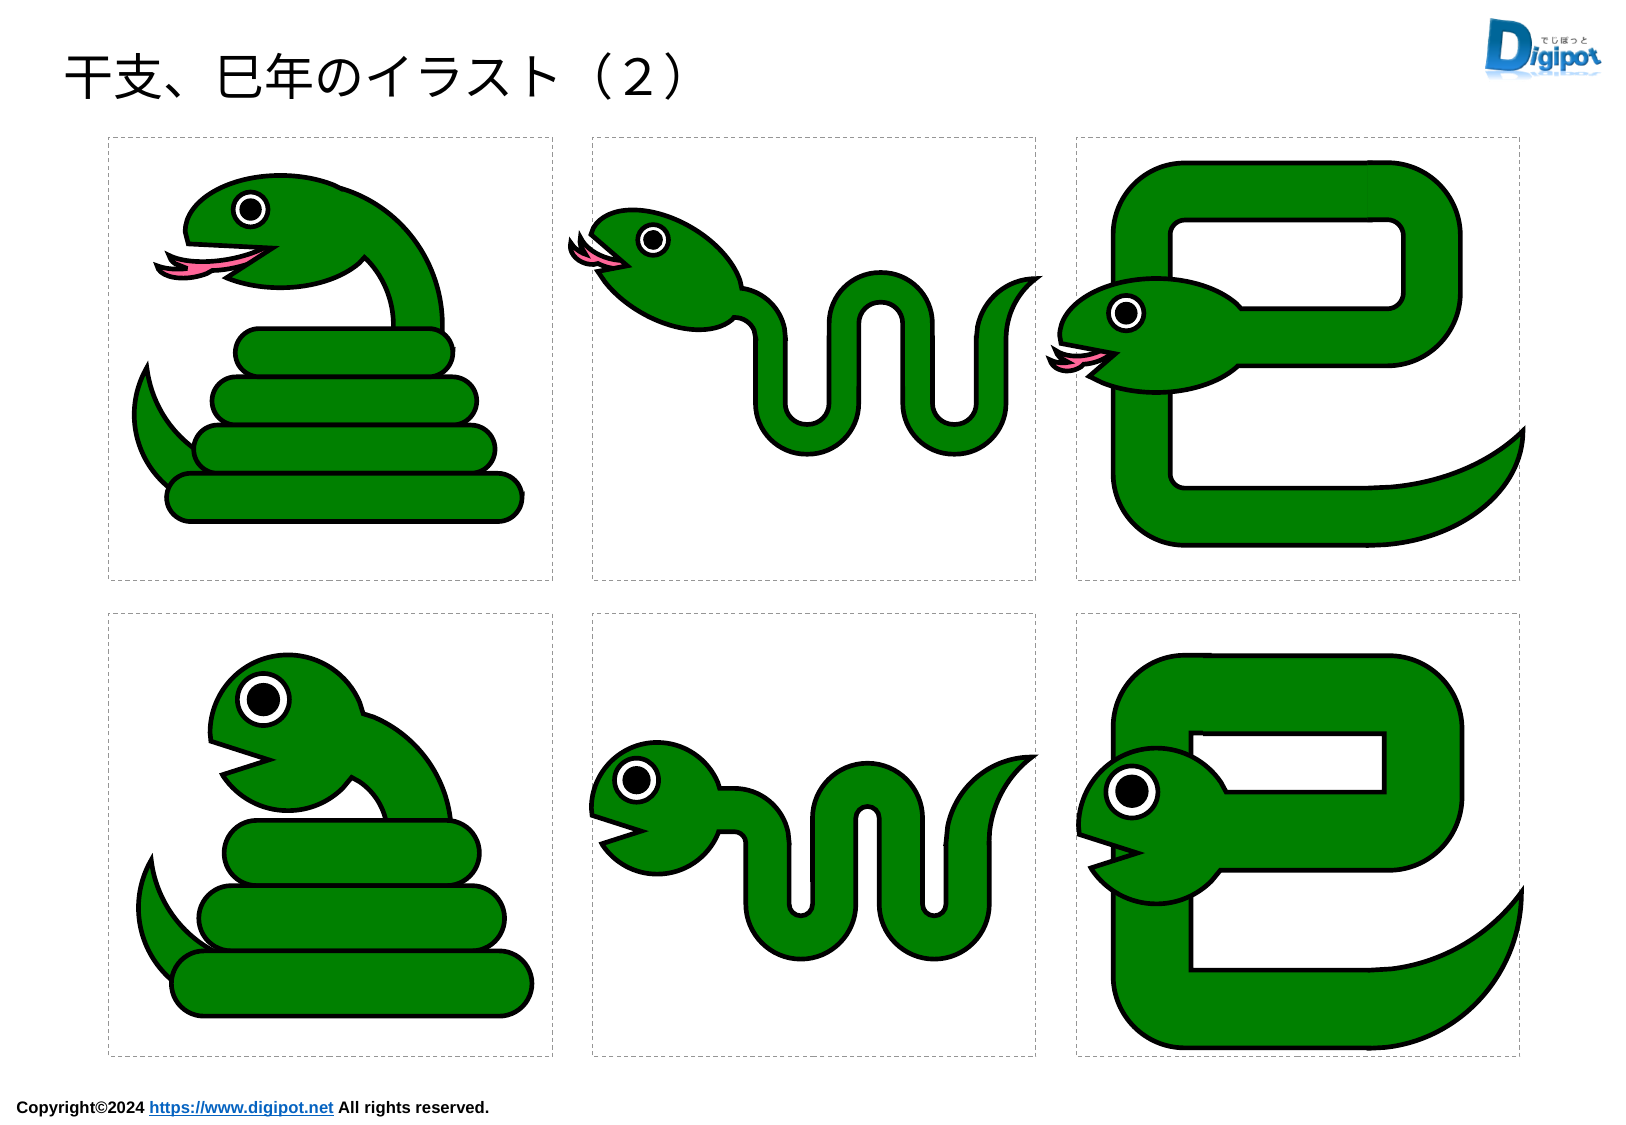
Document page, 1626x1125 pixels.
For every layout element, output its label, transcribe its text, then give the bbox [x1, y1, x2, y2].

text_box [110, 175, 523, 522]
text_box 干支、巳年のイラスト（２） [49, 38, 728, 113]
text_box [1078, 655, 1522, 1049]
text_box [591, 742, 1032, 960]
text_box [114, 654, 532, 1017]
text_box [568, 209, 1036, 455]
picture [1485, 18, 1602, 82]
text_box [1049, 162, 1524, 546]
